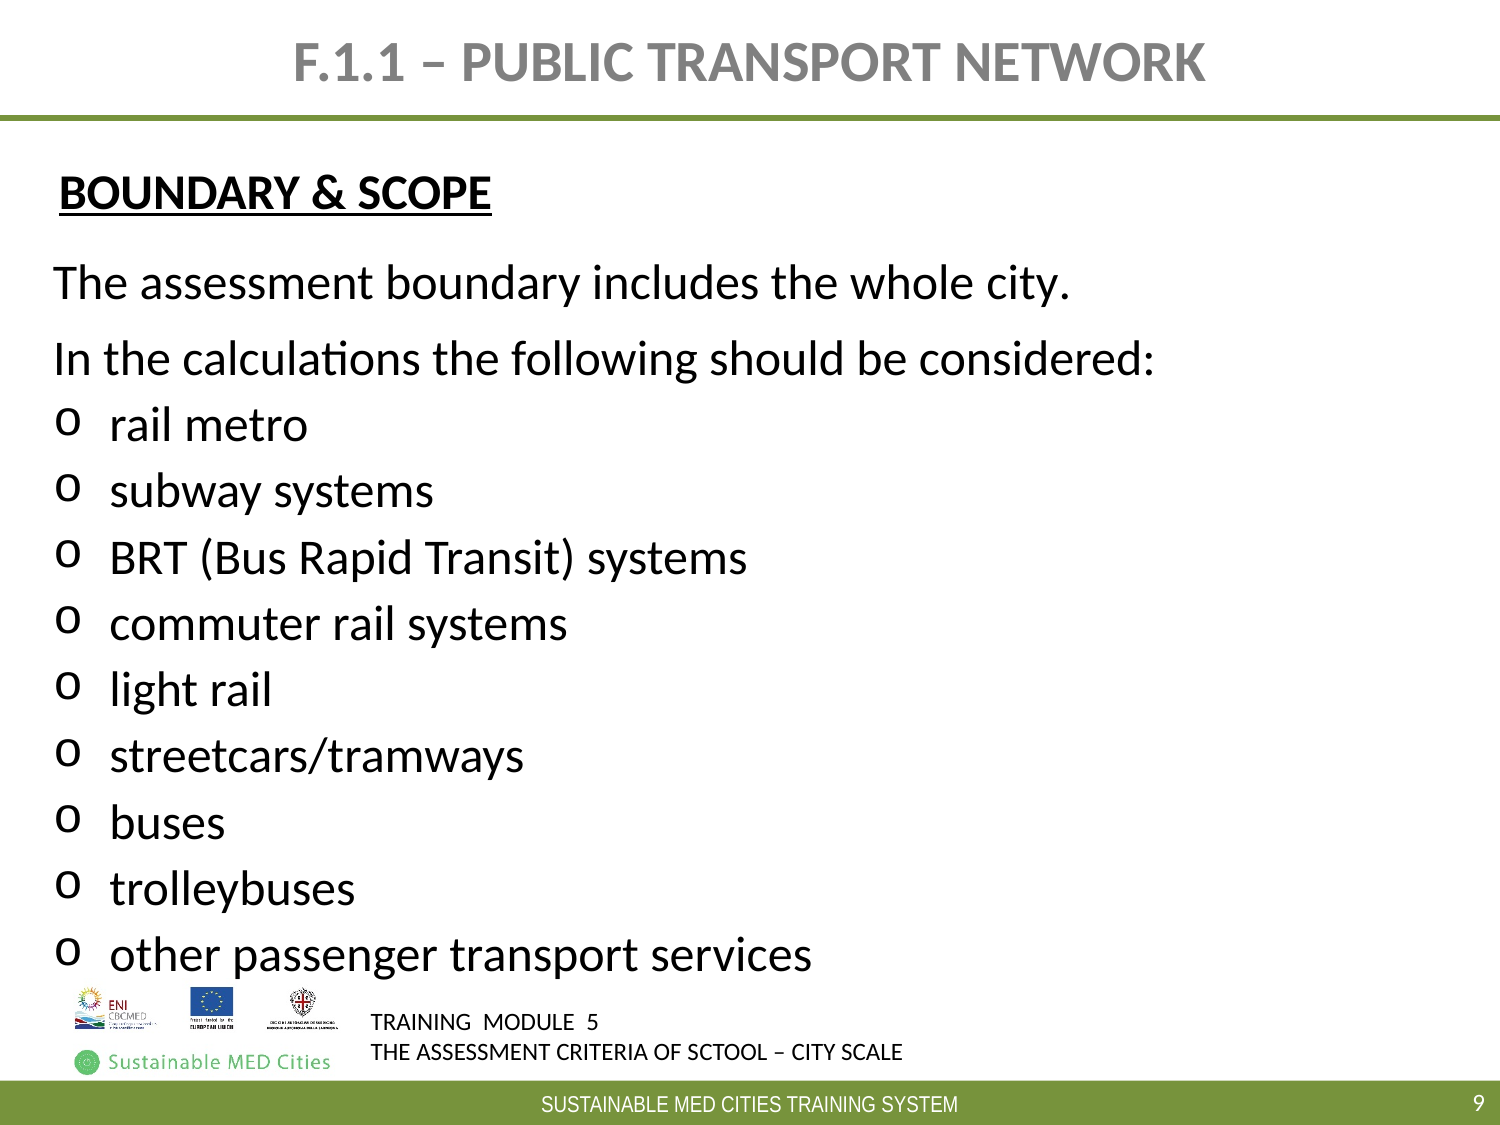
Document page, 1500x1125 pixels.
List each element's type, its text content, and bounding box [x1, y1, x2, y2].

text_box In the calculations the following should be considered: rail metro subway systems BRT (Bus Rapid Transit) systems commuter rail systems light rail streetcars/tramways buses trolleybuses other passenger transport services [38, 317, 1462, 731]
picture [62, 978, 356, 1080]
slide_number 9 [1149, 1078, 1500, 1125]
text_box The assessment boundary includes the whole city. [38, 242, 1380, 317]
title F.1.1 – PUBLIC TRANSPORT NETWORK [0, 0, 1500, 117]
list BOUNDARY & SCOPE [43, 152, 1425, 252]
